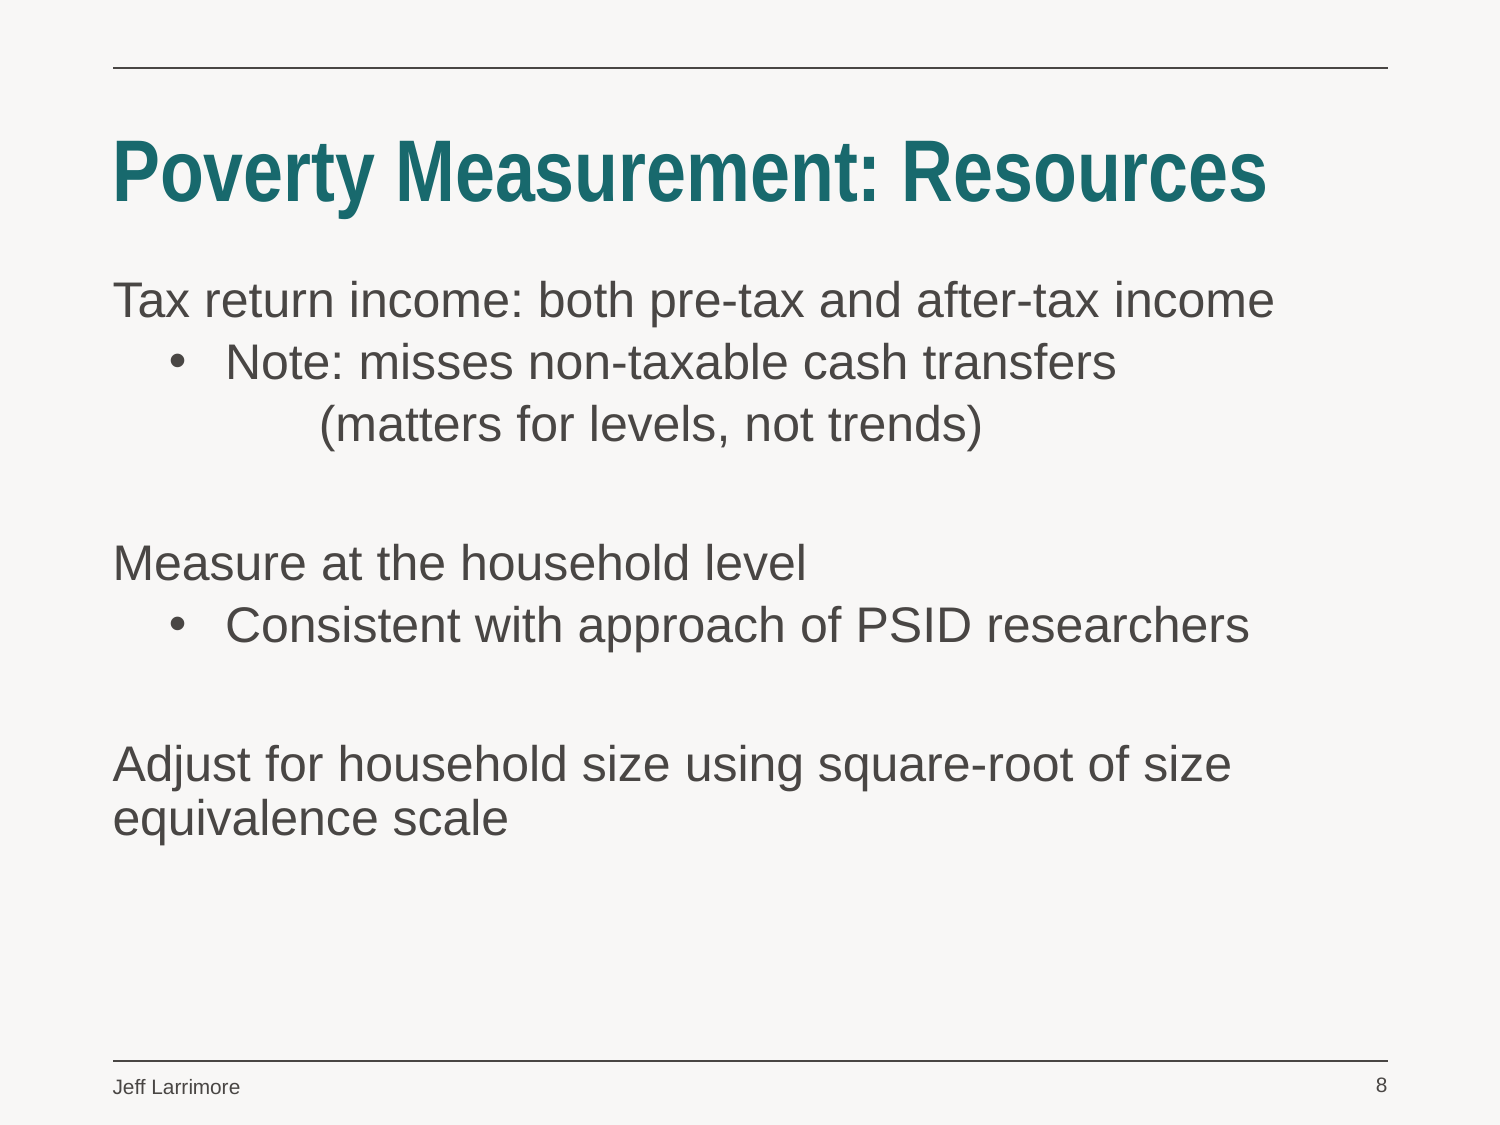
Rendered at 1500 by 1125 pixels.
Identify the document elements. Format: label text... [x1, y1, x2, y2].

title Poverty Measurement: Resources [112, 126, 1388, 274]
list Tax return income: both pre-tax and after-tax income Note: misses non-taxable cash transfers (matters for levels, not trends) Measure at the household level Consistent with approach of PSID researchers Adjust for household size using square-root of size equivalence scale [112, 274, 1388, 998]
